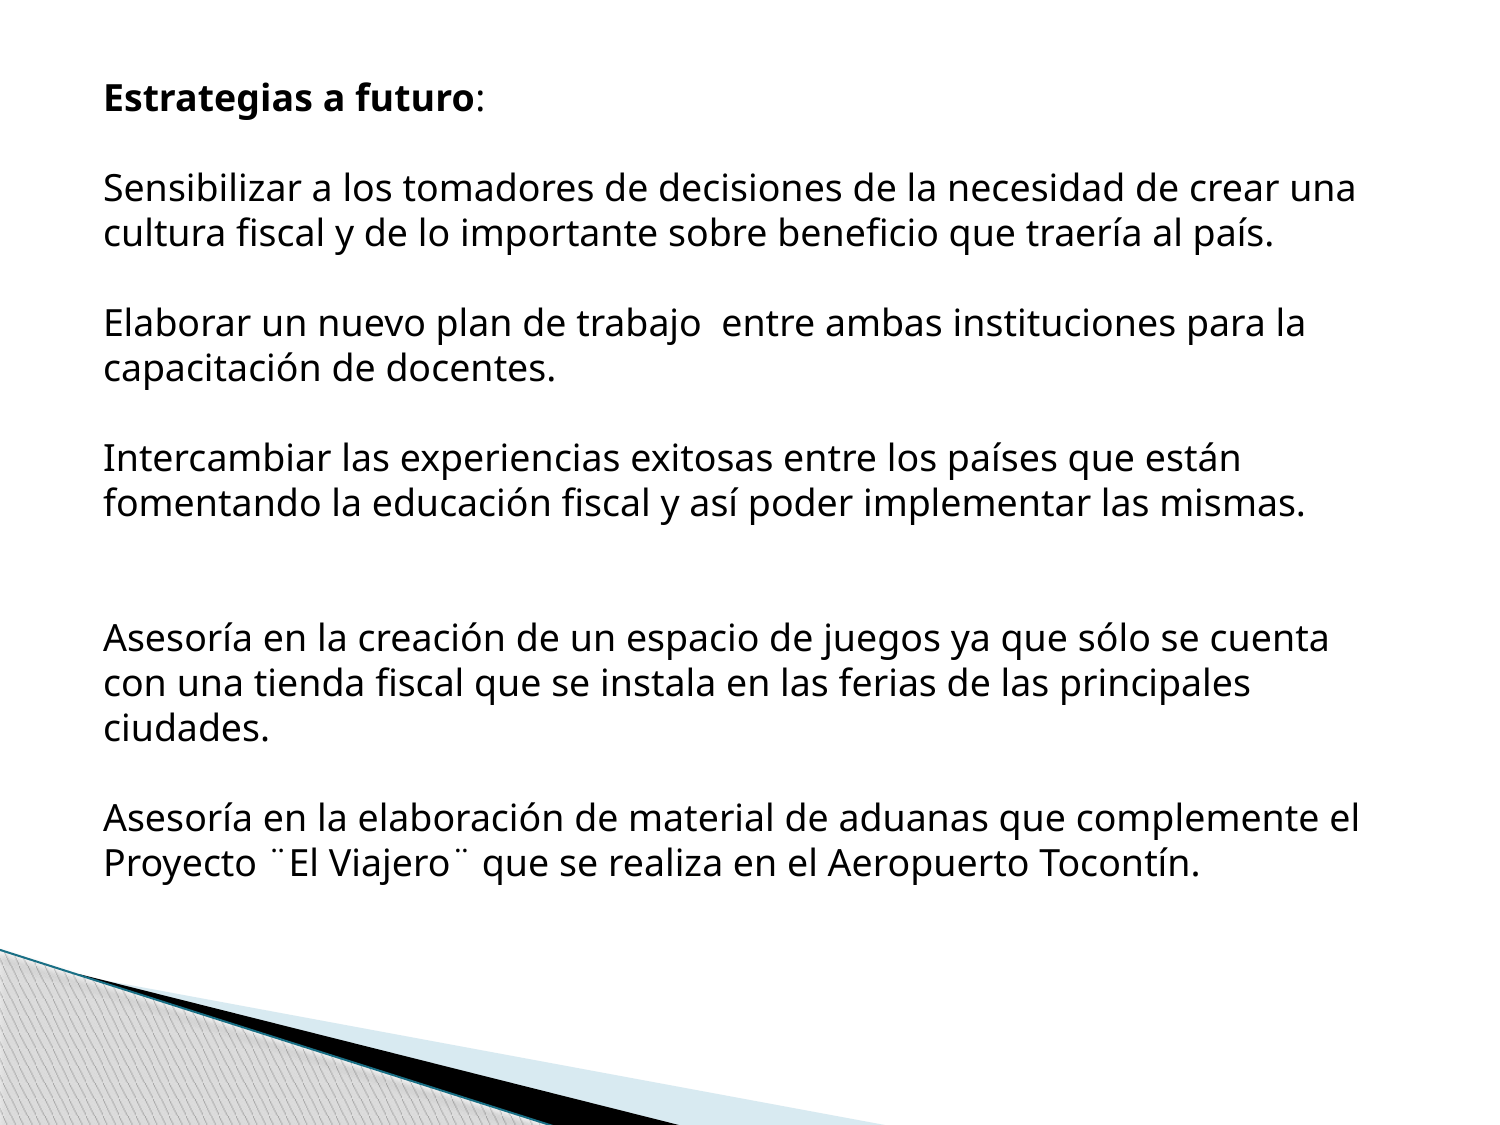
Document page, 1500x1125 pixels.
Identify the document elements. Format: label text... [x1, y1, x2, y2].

text_box Estrategias a futuro: Sensibilizar a los tomadores de decisiones de la necesidad de crear una cultura fiscal y de lo importante sobre beneficio que traería al país. Elaborar un nuevo plan de trabajo entre ambas instituciones para la capacitación de docentes. Intercambiar las experiencias exitosas entre los países que están fomentando la educación fiscal y así poder implementar las mismas. Asesoría en la creación de un espacio de juegos ya que sólo se cuenta con una tienda fiscal que se instala en las ferias de las principales ciudades. Asesoría en la elaboración de material de aduanas que complemente el Proyecto ¨El Viajero¨ que se realiza en el Aeropuerto Tocontín. [88, 66, 1388, 892]
